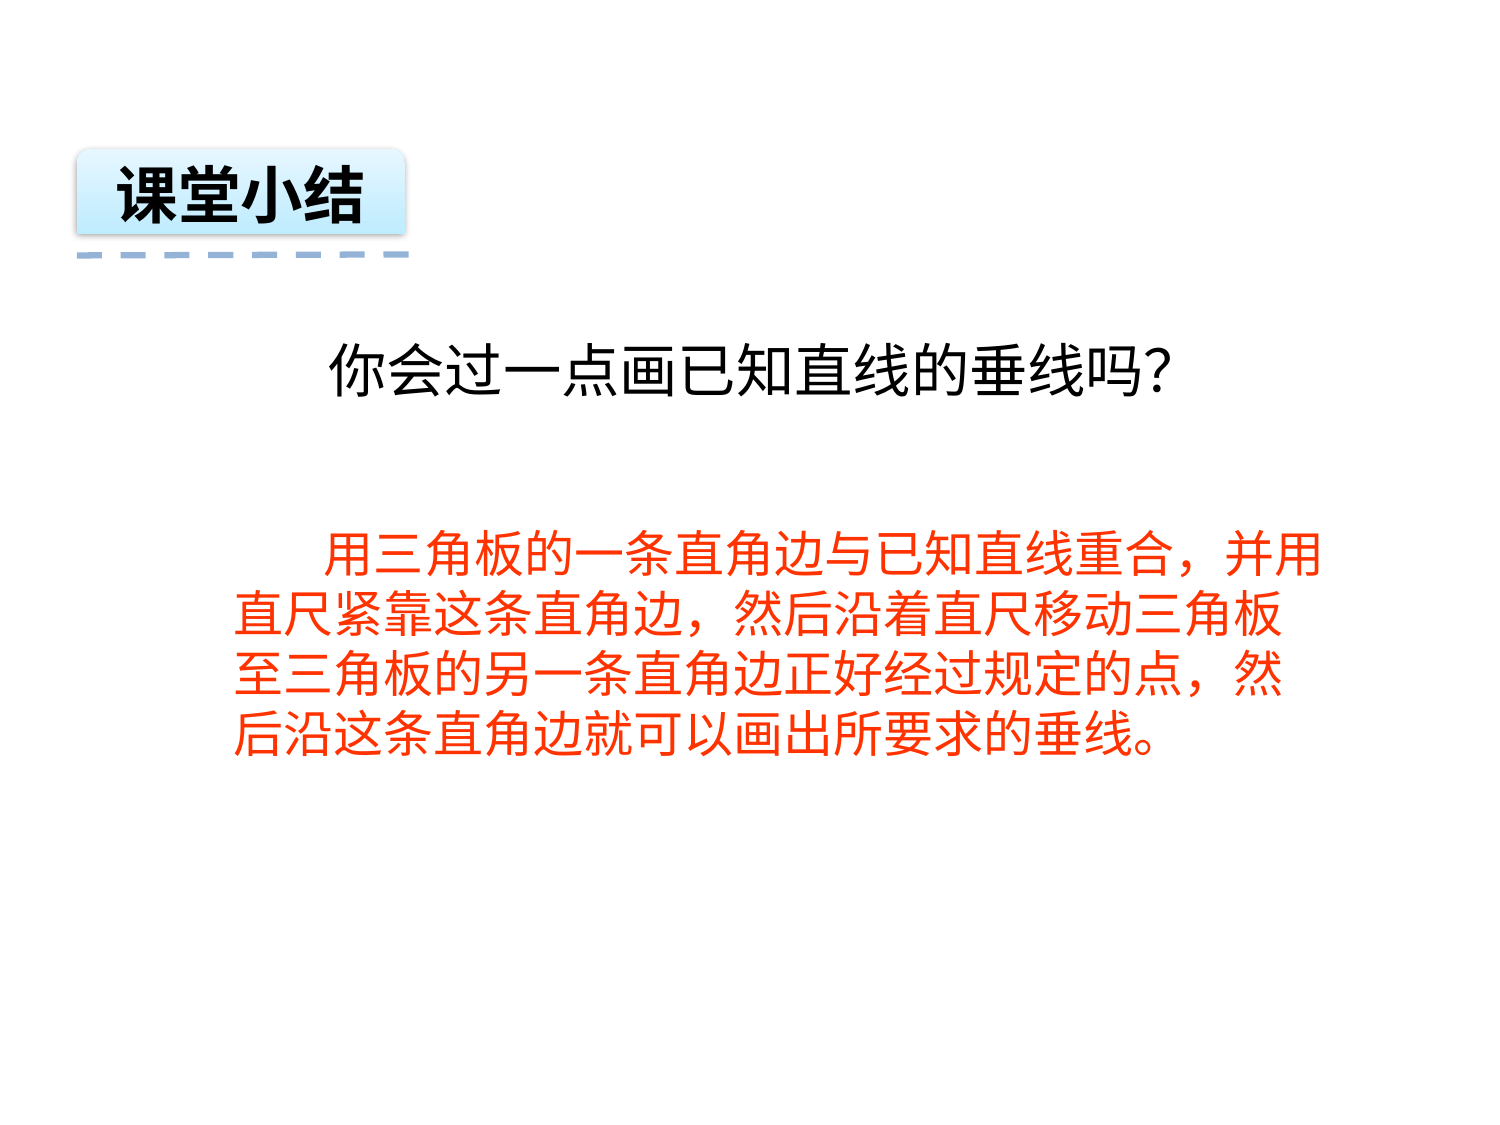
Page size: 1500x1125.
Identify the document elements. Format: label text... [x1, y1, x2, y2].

text_box 课堂小结 [76, 148, 406, 235]
text_box 用三角板的一条直角边与已知直线重合，并用直尺紧靠这条直角边，然后沿着直尺移动三角板至三角板的另一条直角边正好经过规定的点，然后沿这条直角边就可以画出所要求的垂线。 [218, 515, 1341, 771]
text_box 你会过一点画已知直线的垂线吗？ [313, 326, 1218, 412]
